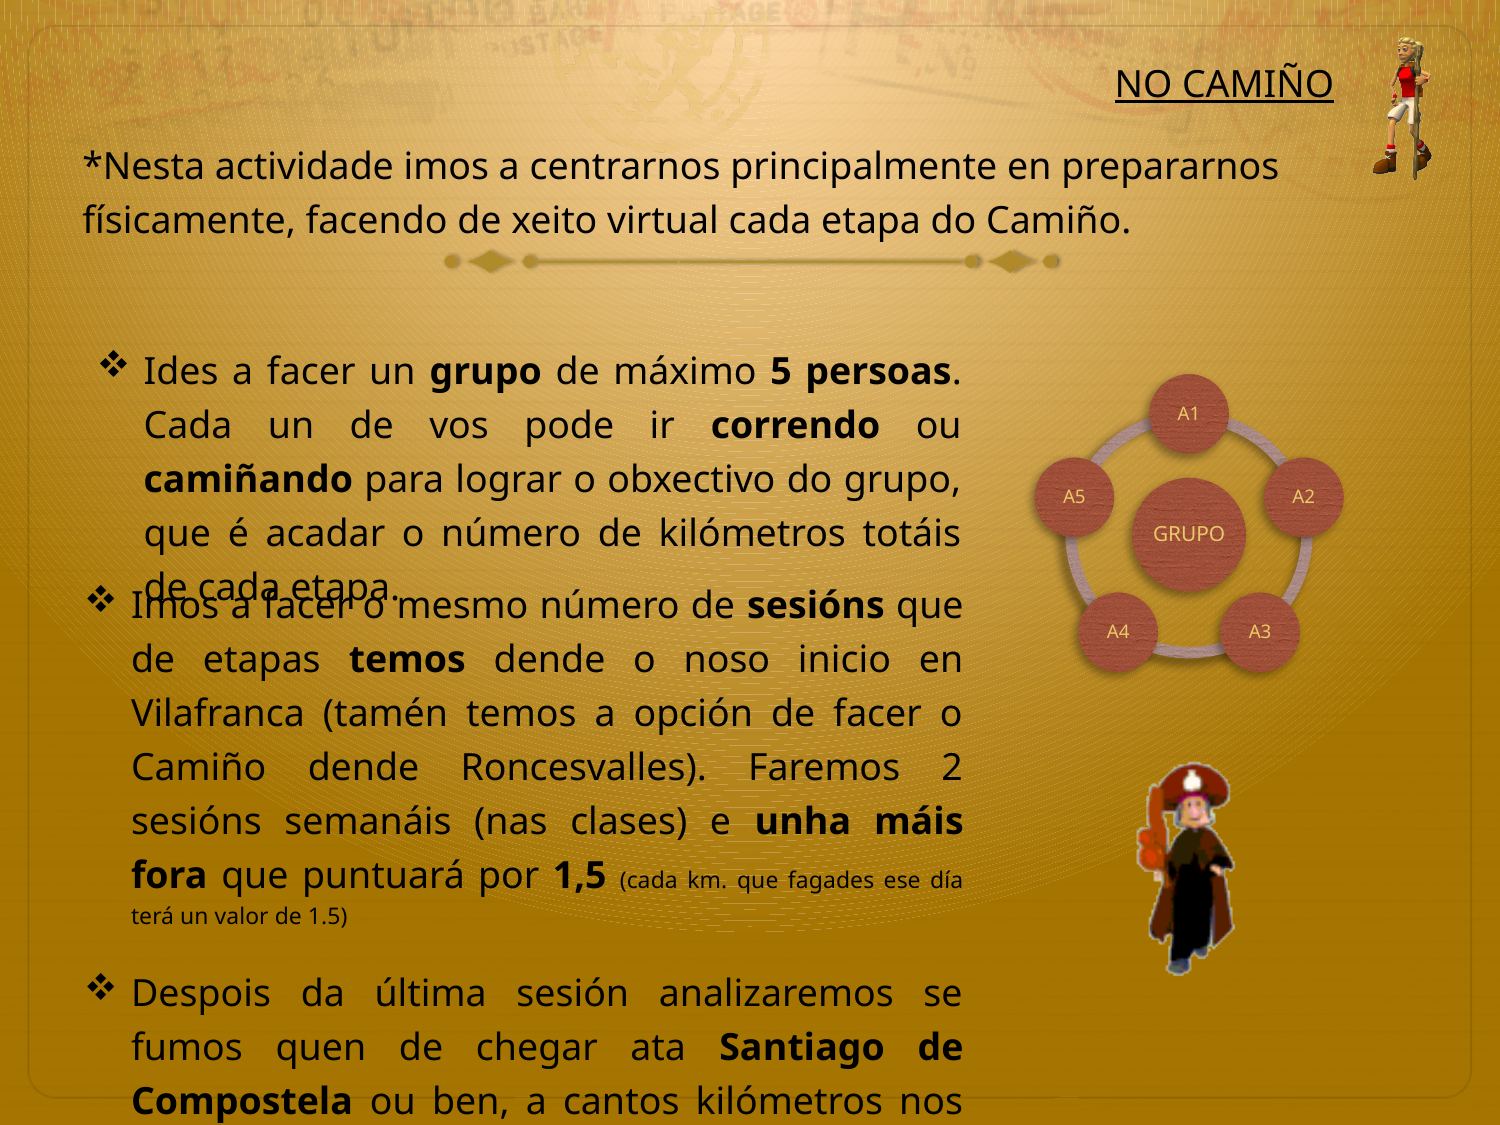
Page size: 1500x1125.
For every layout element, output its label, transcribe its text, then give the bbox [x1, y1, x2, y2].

text_box Imos a facer o mesmo número de sesións que de etapas temos dende o noso inicio en Vilafranca (tamén temos a opción de facer o Camiño dende Roncesvalles). Faremos 2 sesións semanáis (nas clases) e unha máis fora que puntuará por 1,5 (cada km. que fagades ese día terá un valor de 1.5) Despois da última sesión analizaremos se fumos quen de chegar ata Santiago de Compostela ou ben, a cantos kilómetros nos quedamos. [69, 564, 979, 1125]
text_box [978, 373, 1401, 675]
title NO CAMIÑO [1049, 54, 1346, 110]
picture [0, 0, 1500, 1125]
text_box Ides a facer un grupo de máximo 5 persoas. Cada un de vos pode ir correndo ou camiñando para lograr o obxectivo do grupo, que é acadar o número de kilómetros totáis de cada etapa. [82, 330, 977, 564]
text_box *Nesta actividade imos a centrarnos principalmente en prepararnos físicamente, facendo de xeito virtual cada etapa do Camiño. [67, 125, 1377, 249]
